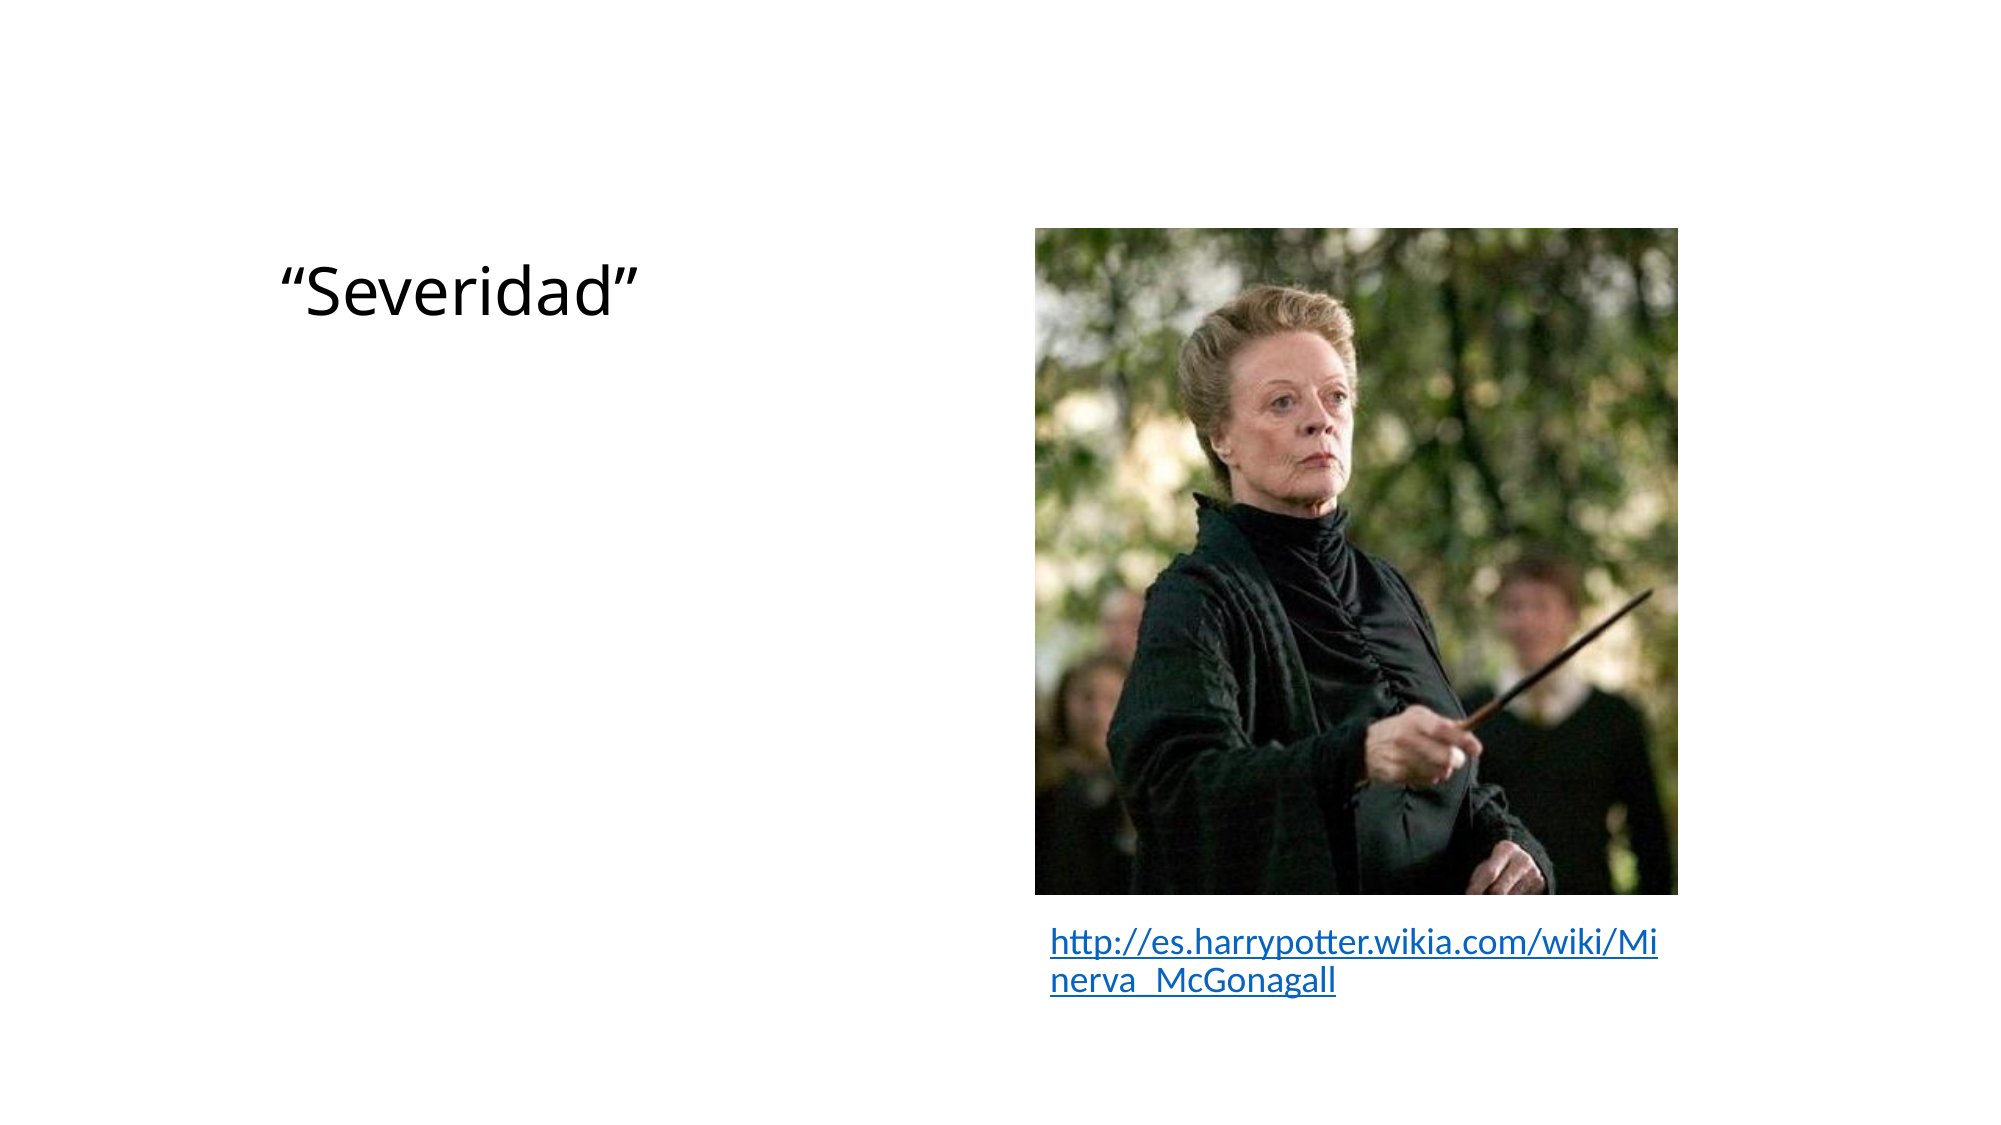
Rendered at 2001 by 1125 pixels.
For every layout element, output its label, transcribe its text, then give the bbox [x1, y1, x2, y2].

text_box http://es.harrypotter.wikia.com/wiki/Minerva_McGonagall [1035, 909, 1678, 970]
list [1035, 228, 1678, 895]
title “Severidad” [137, 75, 783, 338]
